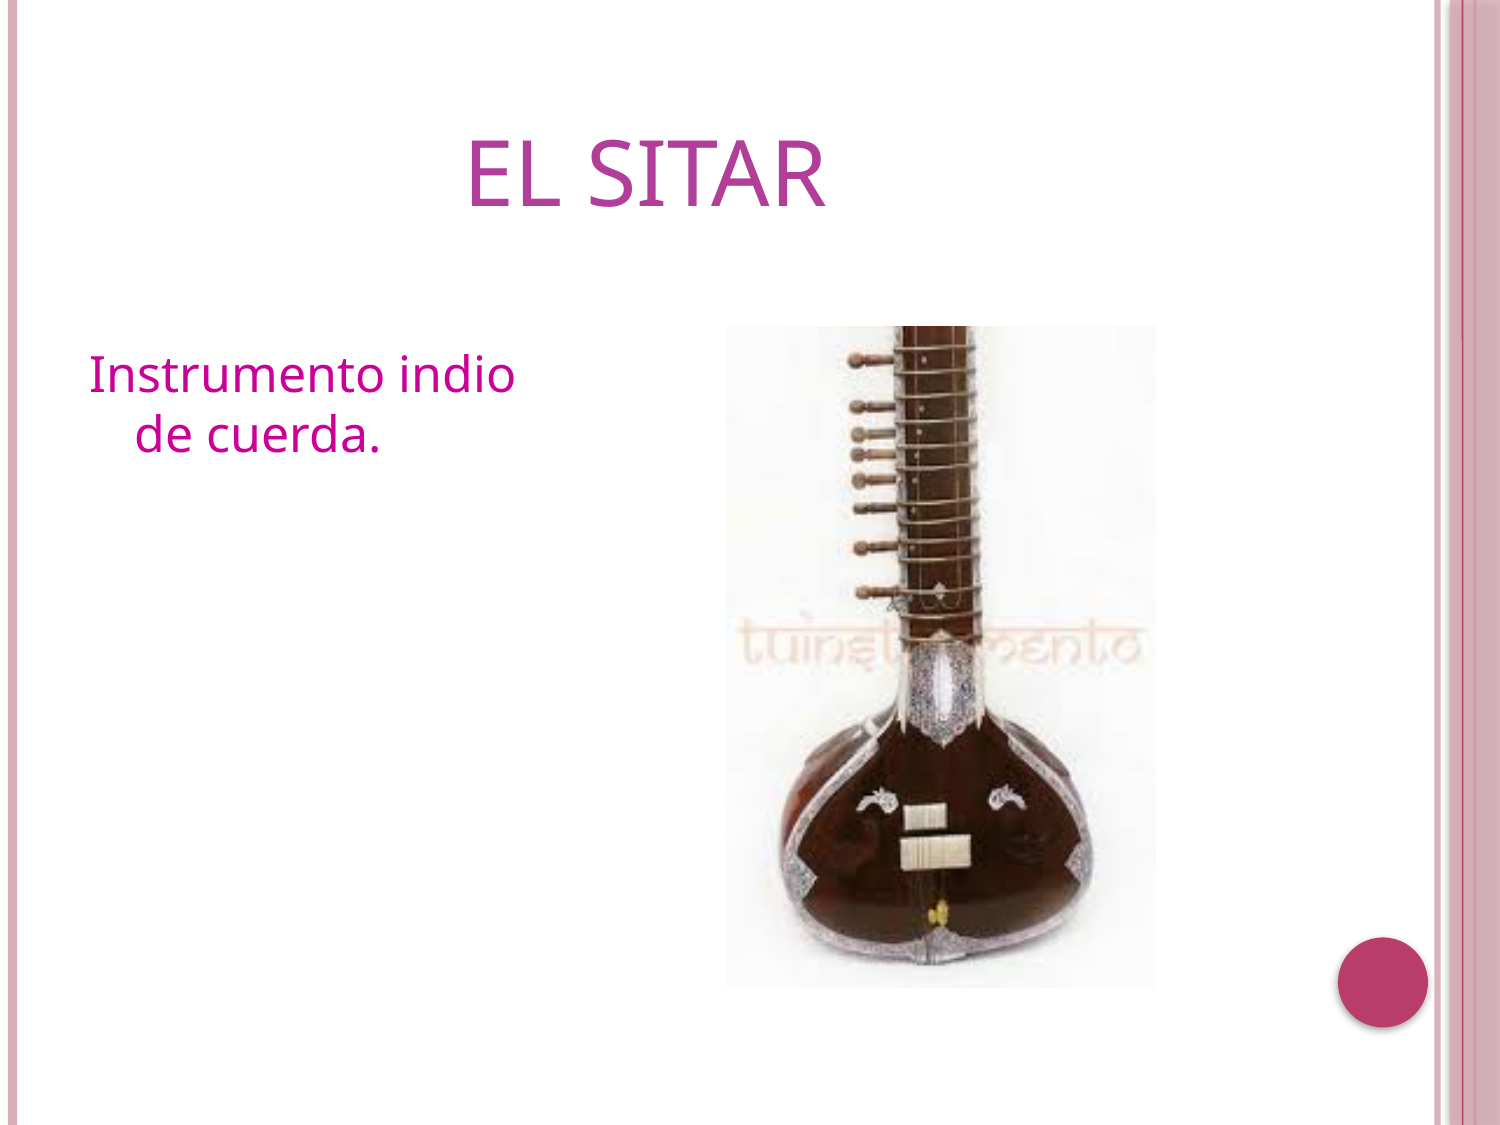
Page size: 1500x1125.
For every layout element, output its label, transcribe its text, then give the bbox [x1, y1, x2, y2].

list Instrumento indio de cuerda. [75, 262, 585, 1062]
picture [725, 325, 1157, 989]
title El sitar [75, 45, 1300, 233]
